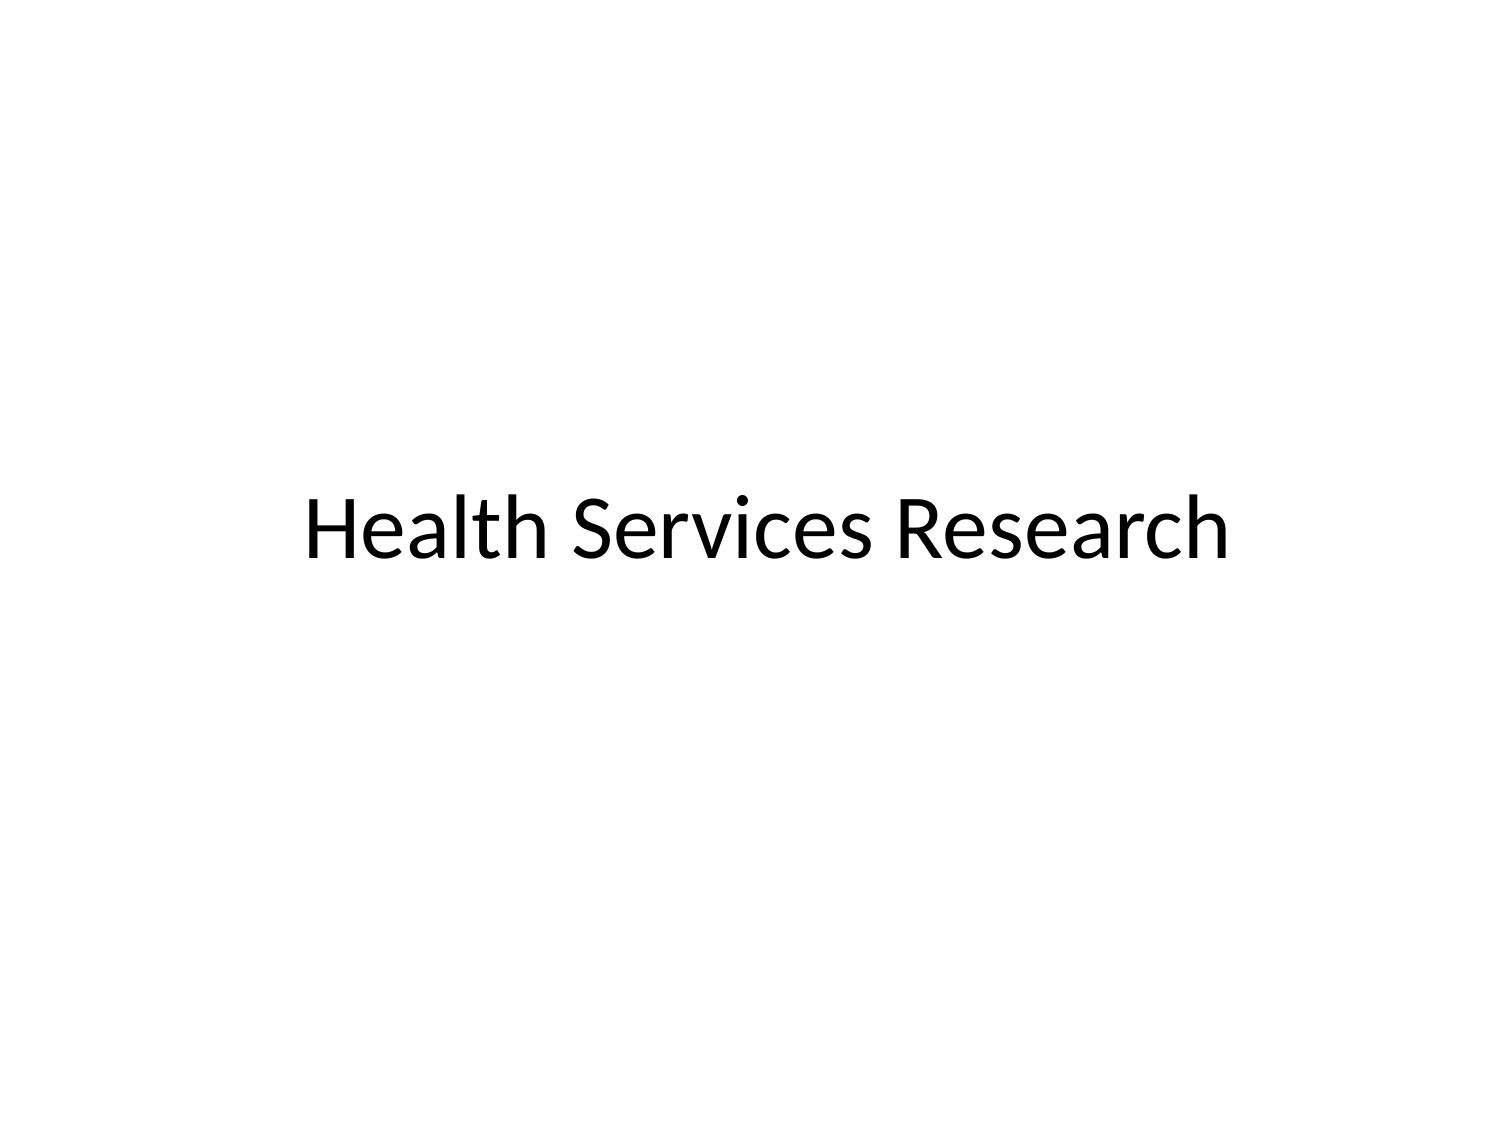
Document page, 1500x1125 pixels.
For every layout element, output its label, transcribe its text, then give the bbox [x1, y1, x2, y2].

title Health Services Research [93, 386, 1444, 657]
